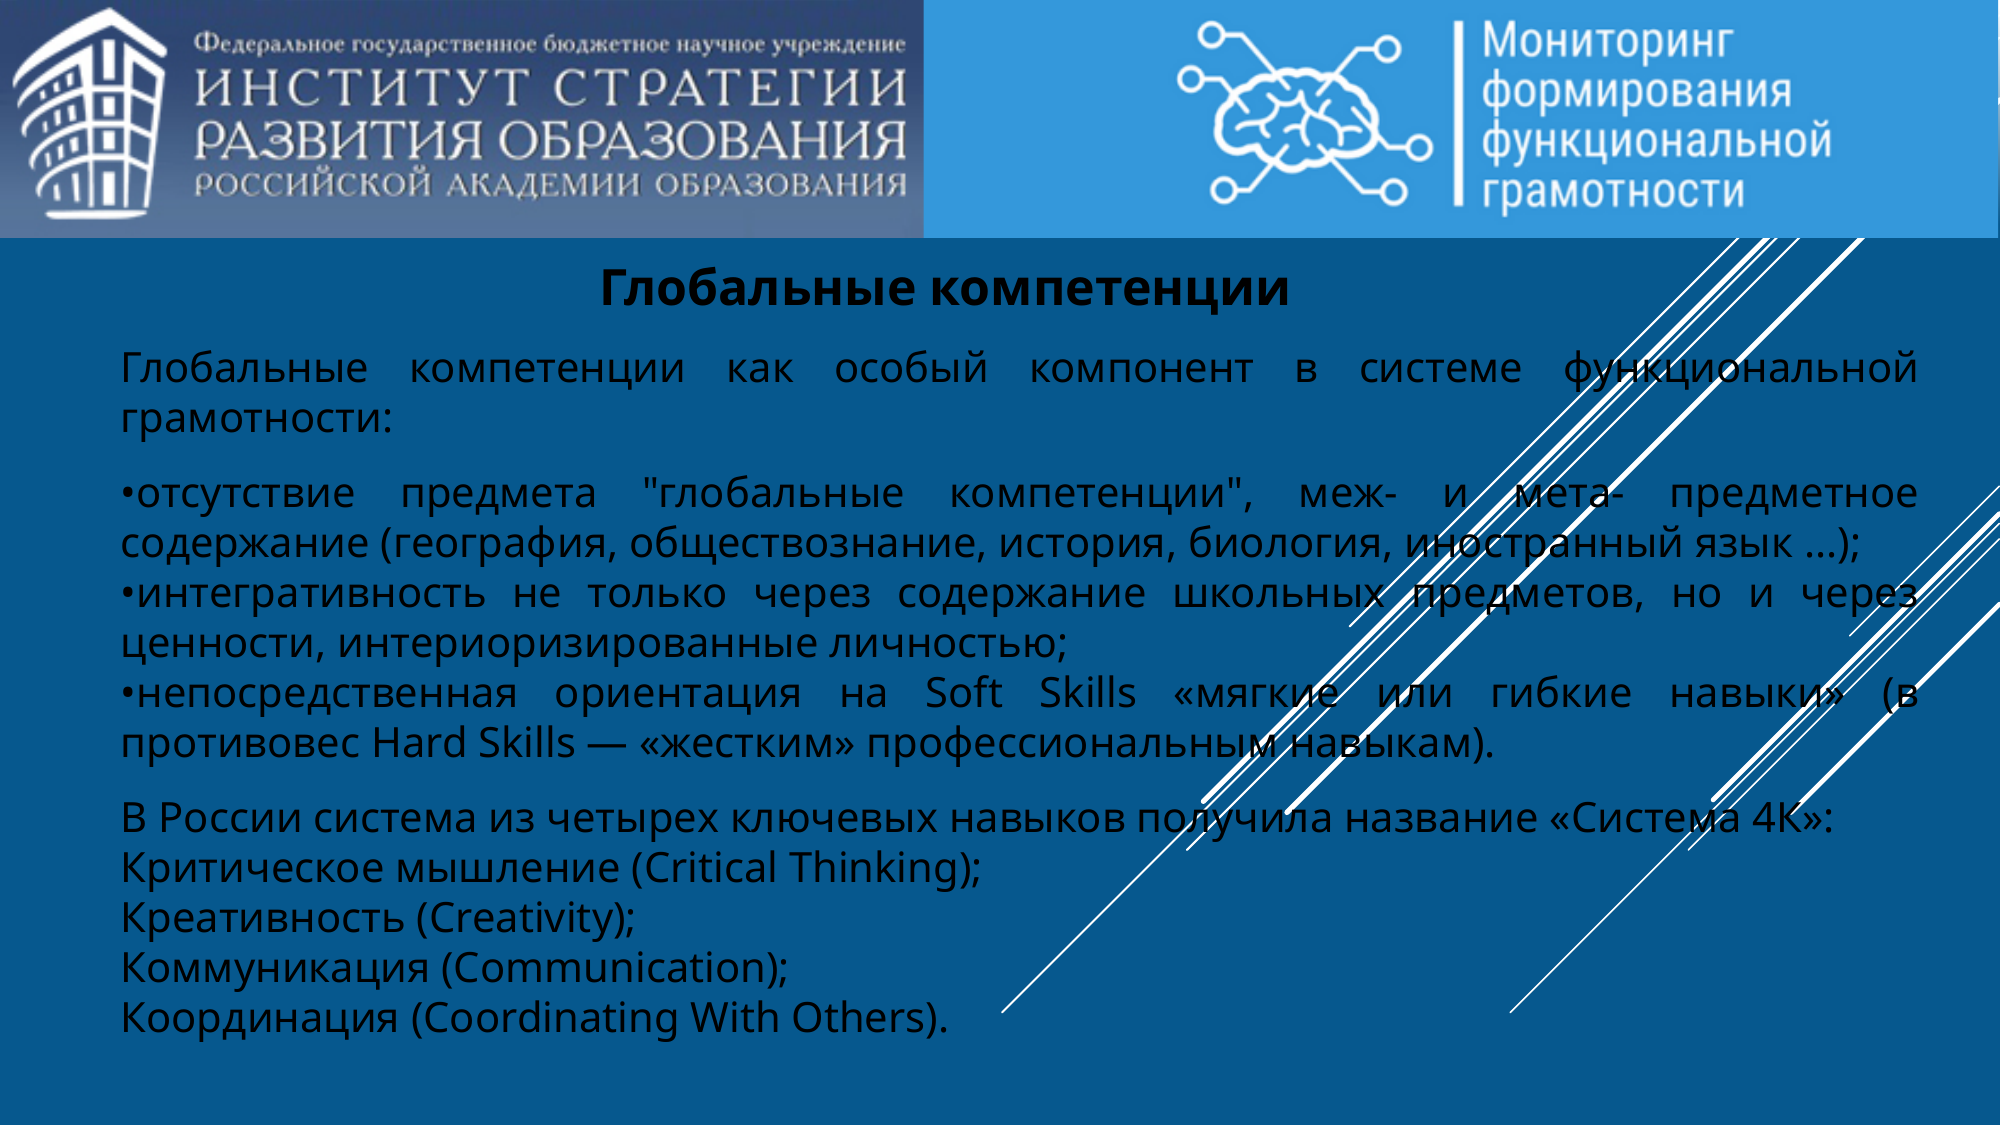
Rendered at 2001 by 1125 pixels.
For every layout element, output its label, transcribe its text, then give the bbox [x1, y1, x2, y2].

picture [0, 0, 1999, 238]
text_box Глобальные компетенции как особый компонент в системе функциональной грамотности: •отсутствие предмета "глобальные компетенции", меж- и мета- предметное содержание (география, обществознание, история, биология, иностранный язык ...); •интегративность не только через содержание школьных предметов, но и через ценности, интериоризированные личностью; •непосредственная ориентация на Soft Skills «мягкие или гибкие навыки» (в противовес Hard Skills — «жестким» профессиональным навыкам). В России система из четырех ключевых навыков получила название «Система 4К»: Критическое мышление (Critical Thinking); Креативность (Creativity); Коммуникация (Communication); Координация (Coordinating With Others). [31, 333, 1935, 1049]
text_box Глобальные компетенции [584, 247, 1307, 323]
